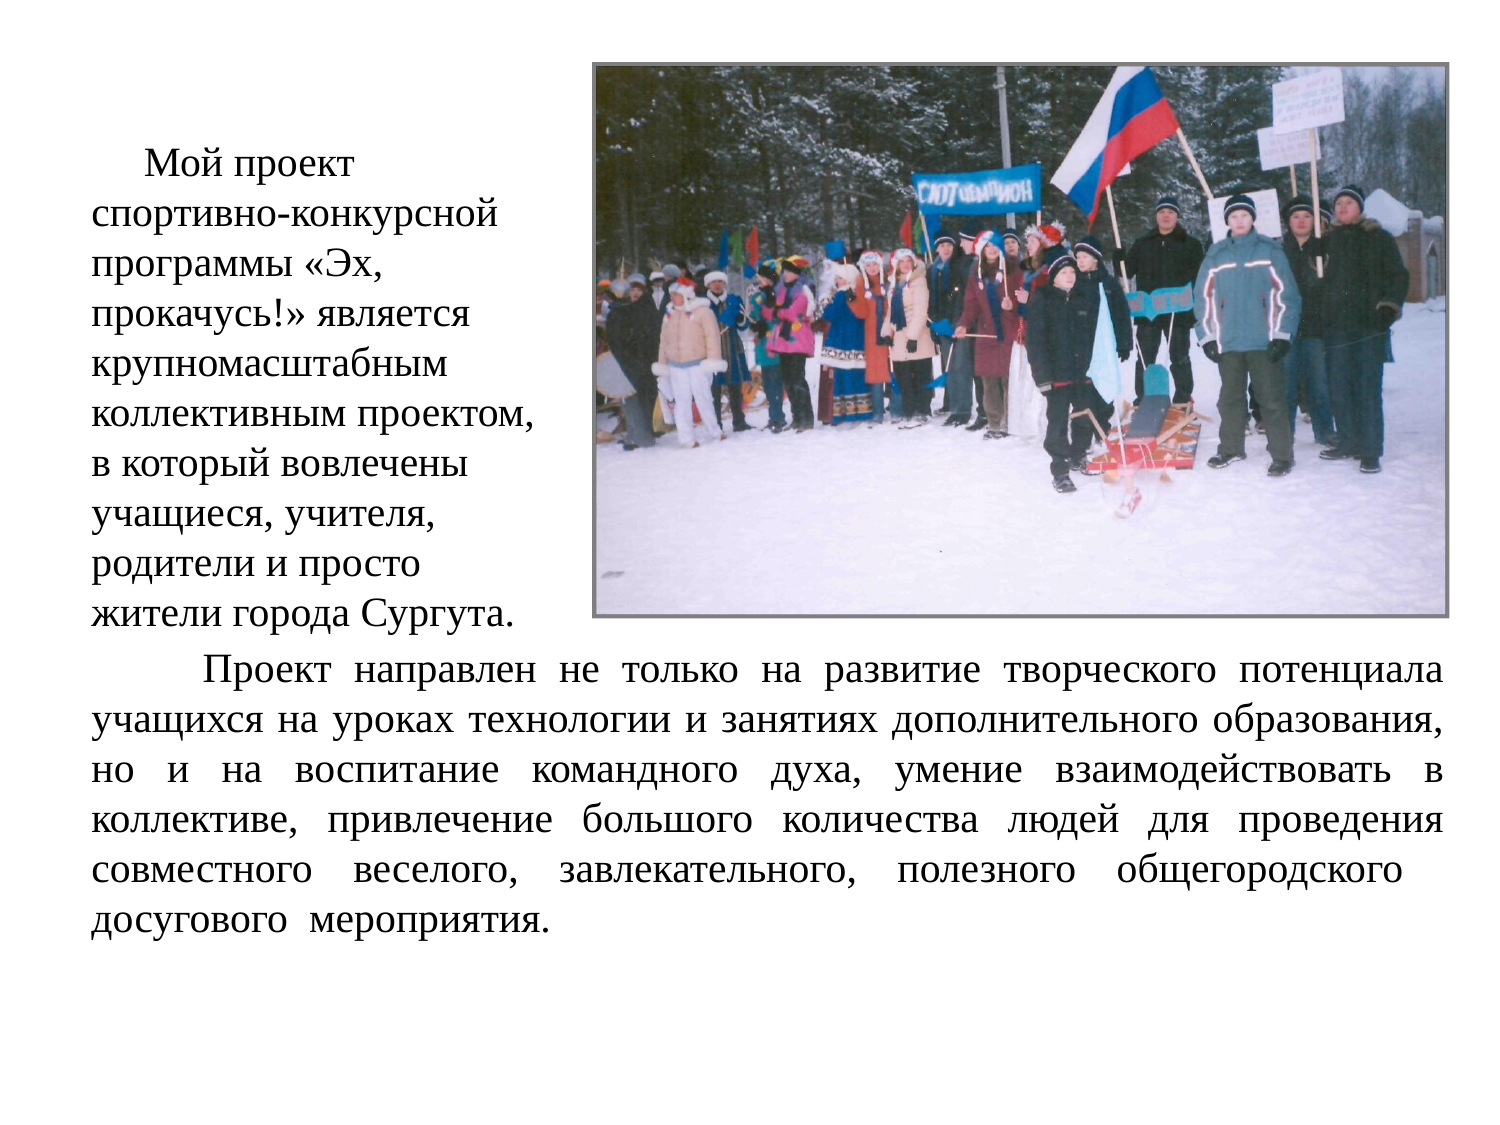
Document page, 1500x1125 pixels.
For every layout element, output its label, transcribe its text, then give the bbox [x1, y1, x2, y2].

text_box Проект направлен не только на развитие творческого потенциала учащихся на уроках технологии и занятиях дополнительного образования, но и на воспитание командного духа, умение взаимодействовать в коллективе, привлечение большого количества людей для проведения совместного веселого, завлекательного, полезного общегородского досугового мероприятия. [76, 633, 1459, 949]
text_box Мой проект спортивно-конкурсной программы «Эх, прокачусь!» является крупномасштабным коллективным проектом, в который вовлечены учащиеся, учителя, родители и просто жители города Сургута. [76, 127, 573, 633]
picture [596, 66, 1446, 615]
